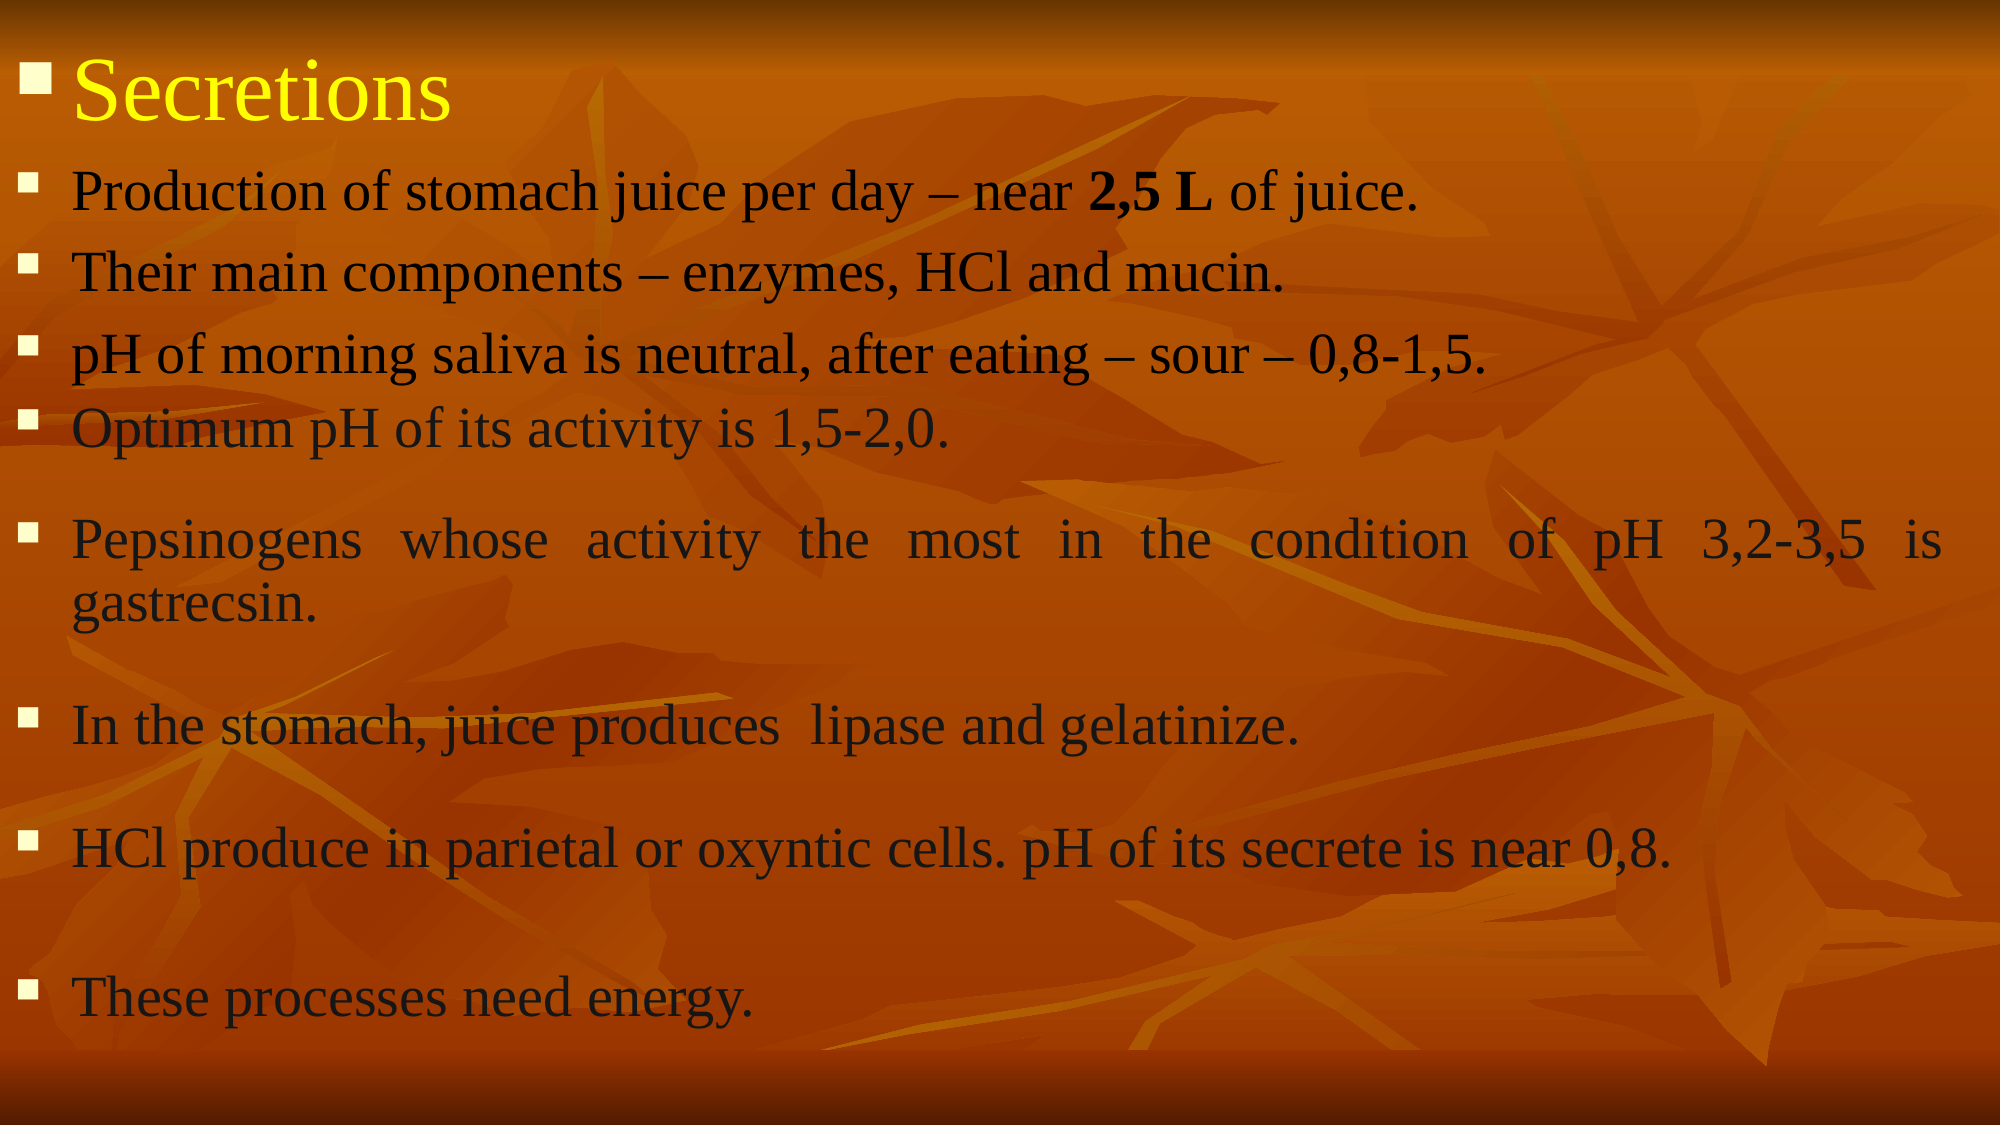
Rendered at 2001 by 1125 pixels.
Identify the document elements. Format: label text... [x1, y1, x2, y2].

list Secretions Production of stomach juice per day – near 2,5 L of juice. Their main components – enzymes, HCl and mucin. pH of morning saliva is neutral, after eating – sour – 0,8-1,5. Optimum pH of its activity is 1,5-2,0. Pepsinogens whose activity the most in the condition of pH 3,2-3,5 is gastrecsin. In the stomach, juice produces lipase and gelatinize. HCl produce in parietal or oxyntic cells. pH of its secrete is near 0,8. These processes need energy. [0, 33, 1960, 921]
